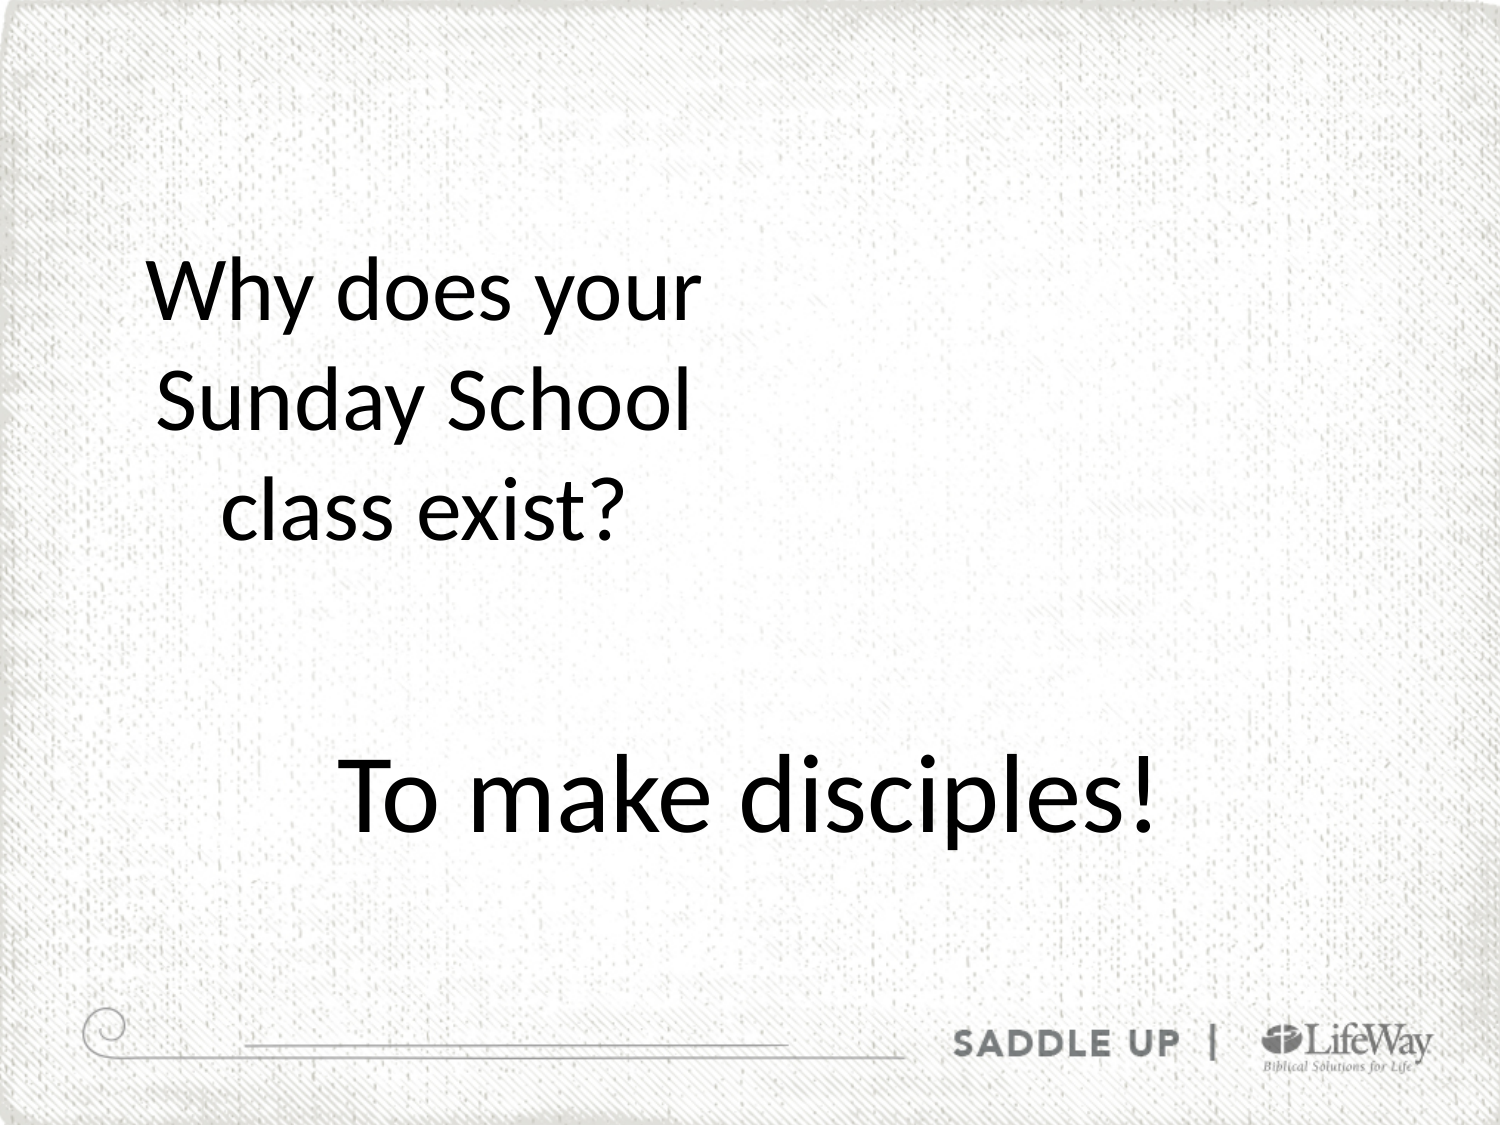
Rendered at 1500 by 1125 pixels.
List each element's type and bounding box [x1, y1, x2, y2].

list [0, 0, 1500, 1125]
